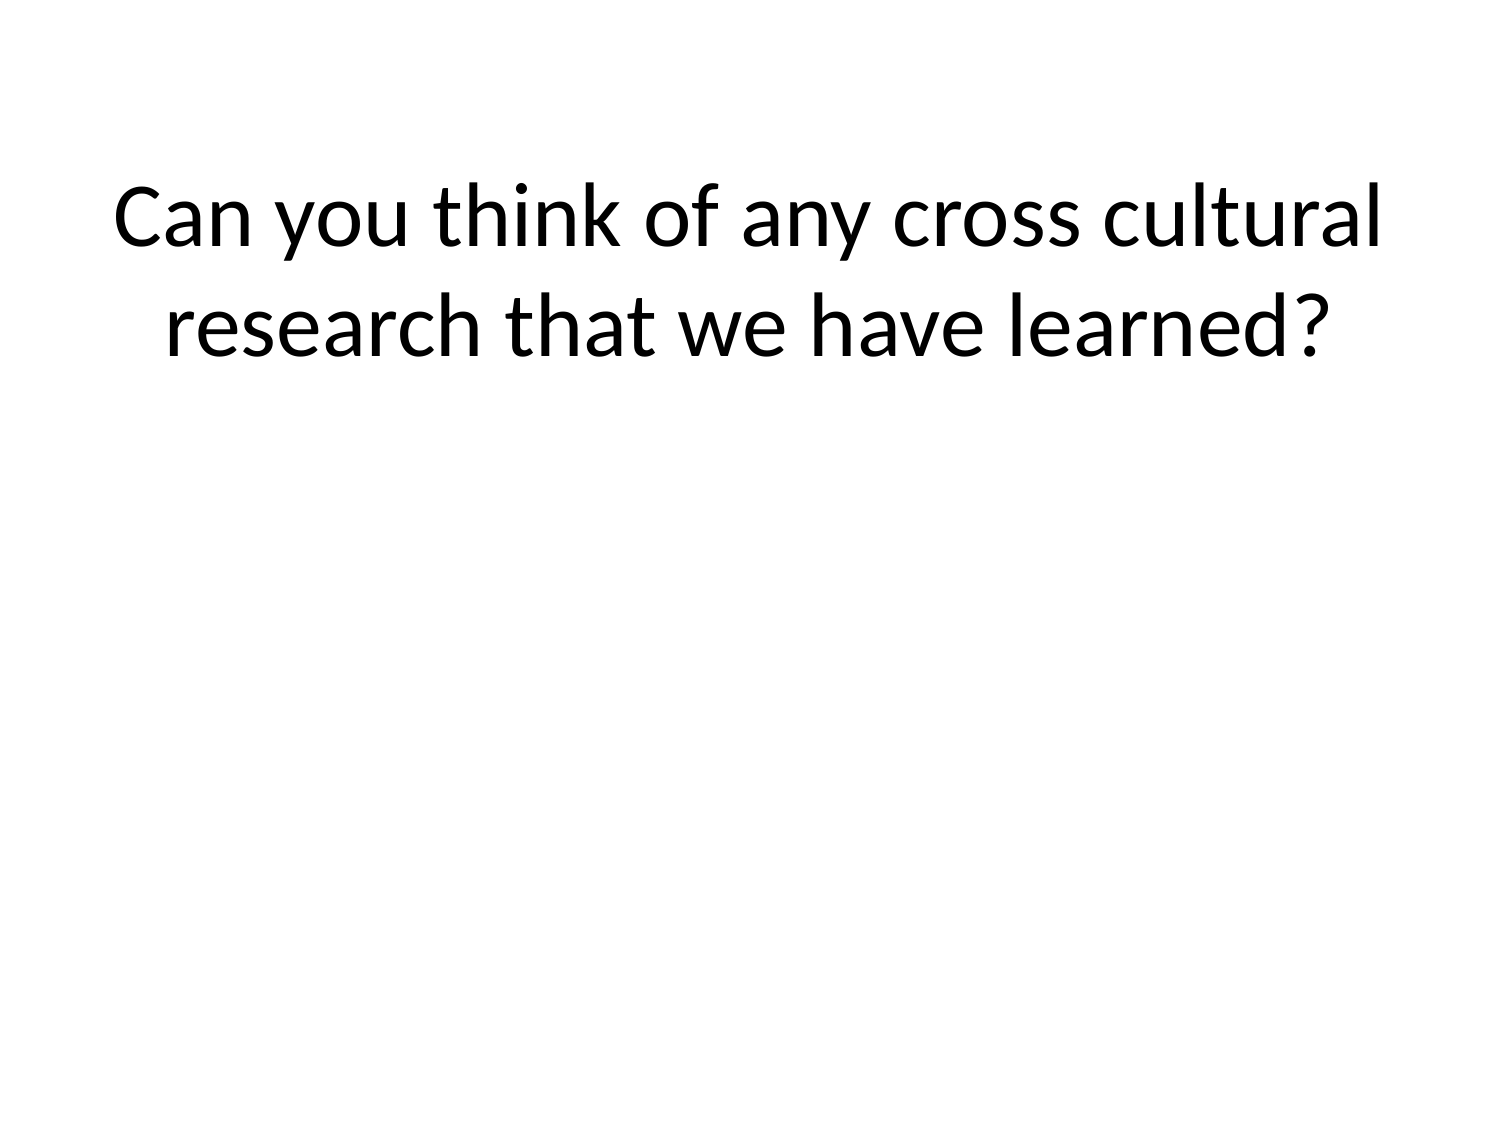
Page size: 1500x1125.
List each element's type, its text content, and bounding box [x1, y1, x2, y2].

title Can you think of any cross cultural research that we have learned? [75, 65, 1425, 464]
